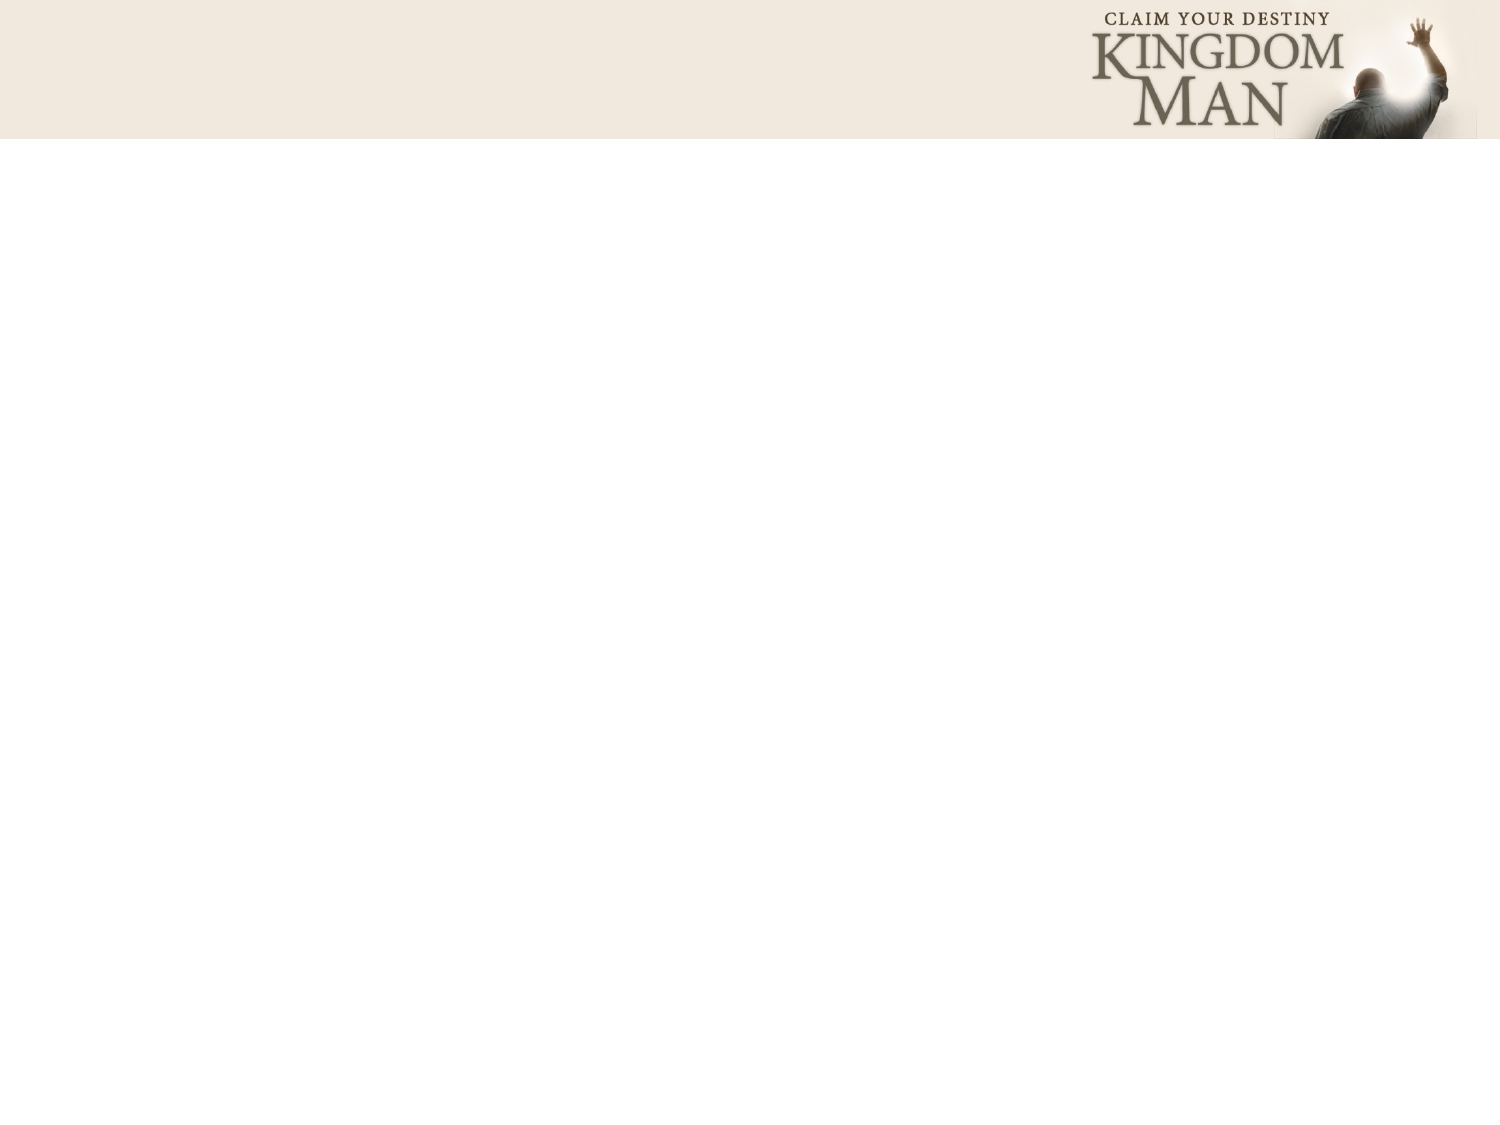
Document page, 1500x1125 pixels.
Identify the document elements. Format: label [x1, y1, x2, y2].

picture [0, 0, 1500, 140]
